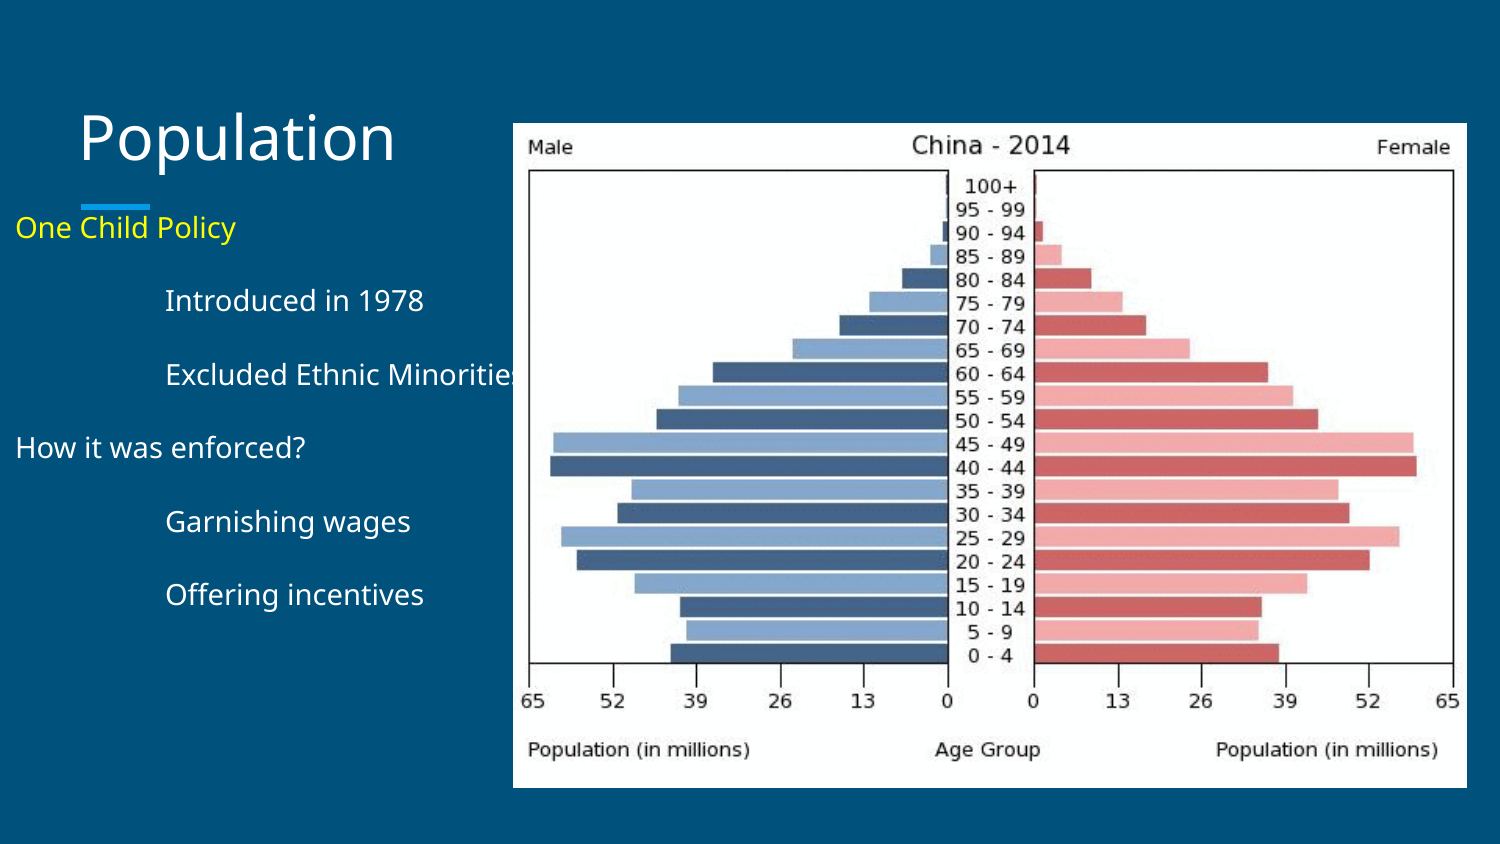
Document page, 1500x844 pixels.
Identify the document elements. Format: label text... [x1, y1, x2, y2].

list One Child Policy Introduced in 1978 Excluded Ethnic Minorities How it was enforced? Garnishing wages Offering incentives [0, 189, 507, 750]
title Population [63, 75, 1437, 188]
picture [513, 124, 1466, 787]
